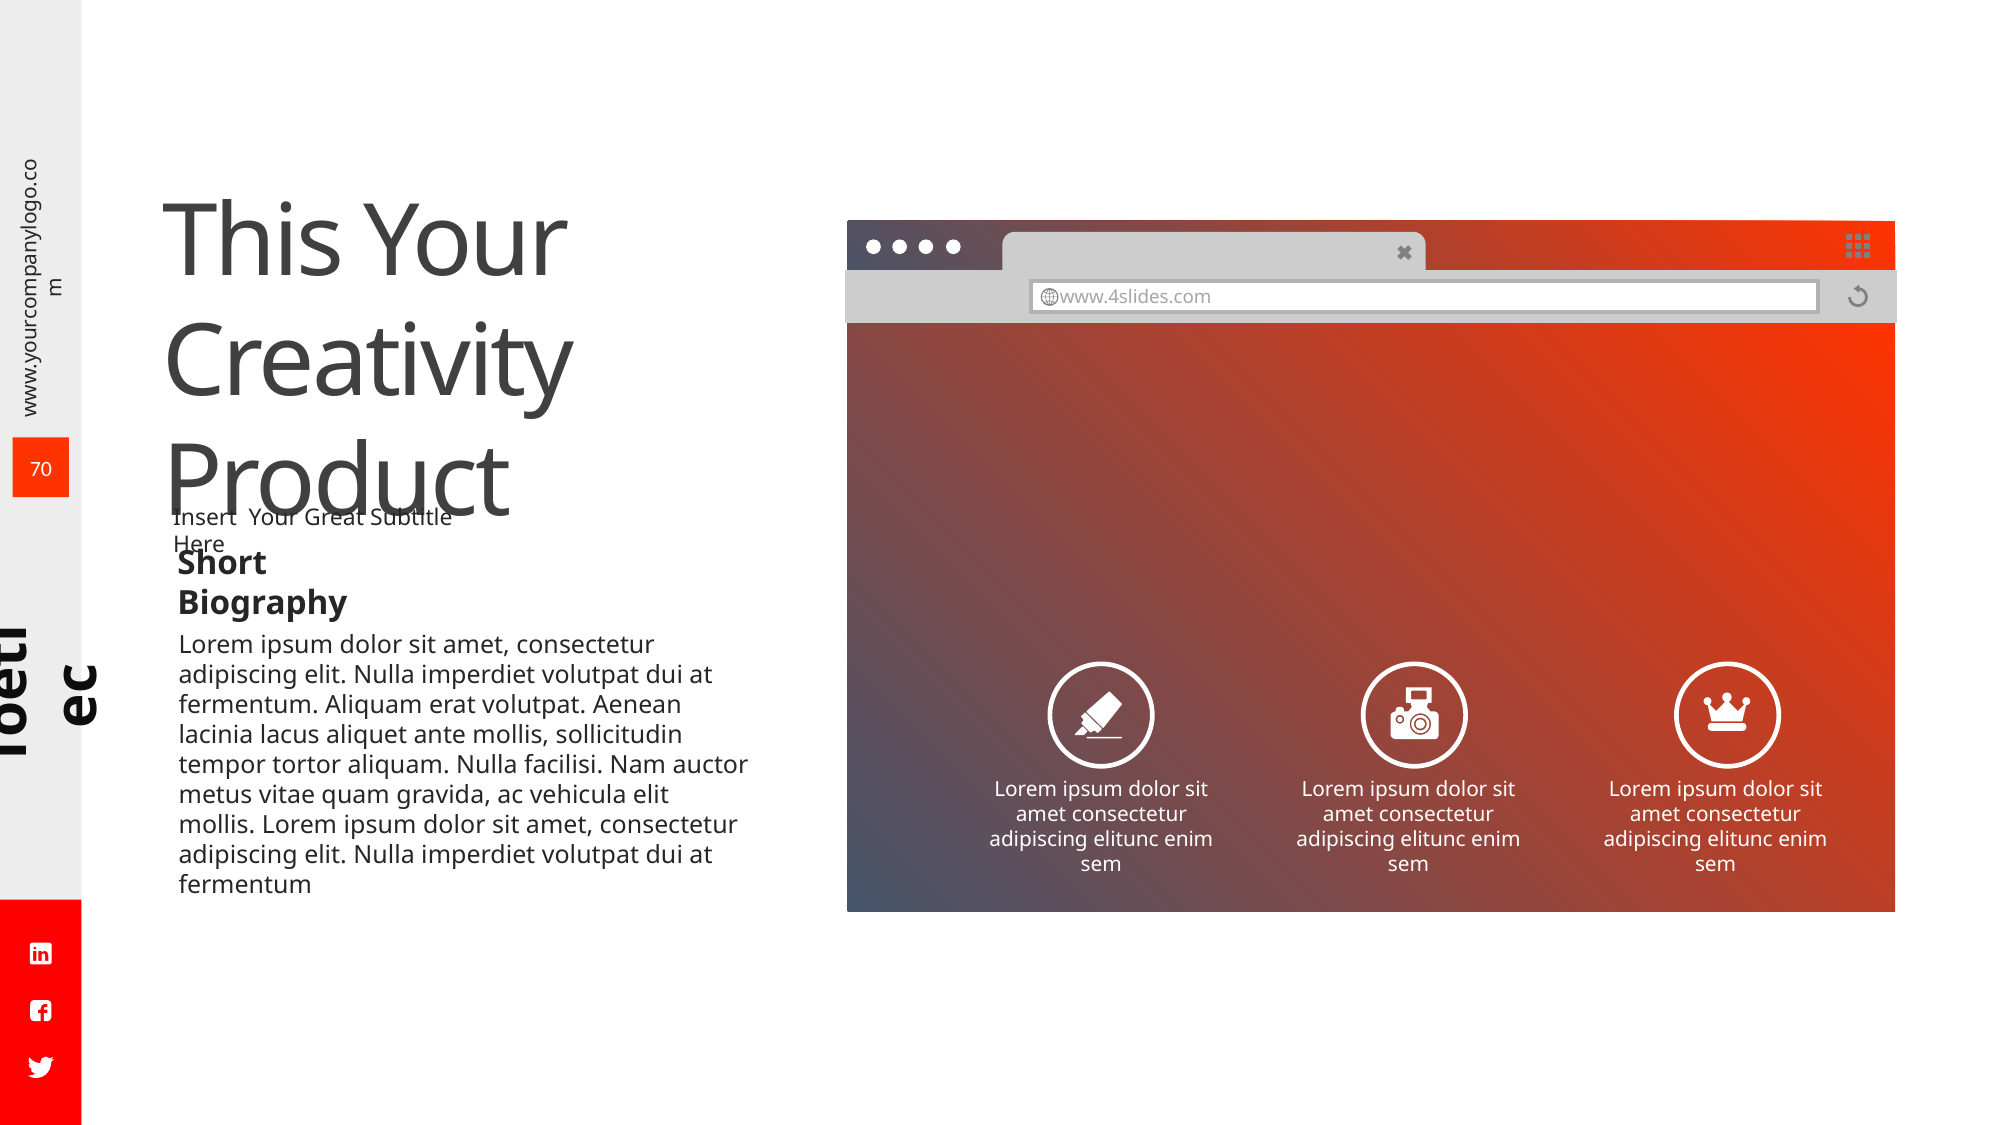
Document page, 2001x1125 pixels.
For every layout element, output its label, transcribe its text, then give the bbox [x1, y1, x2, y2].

slide_number 70 [12, 437, 69, 498]
picture [81, 0, 2000, 1125]
